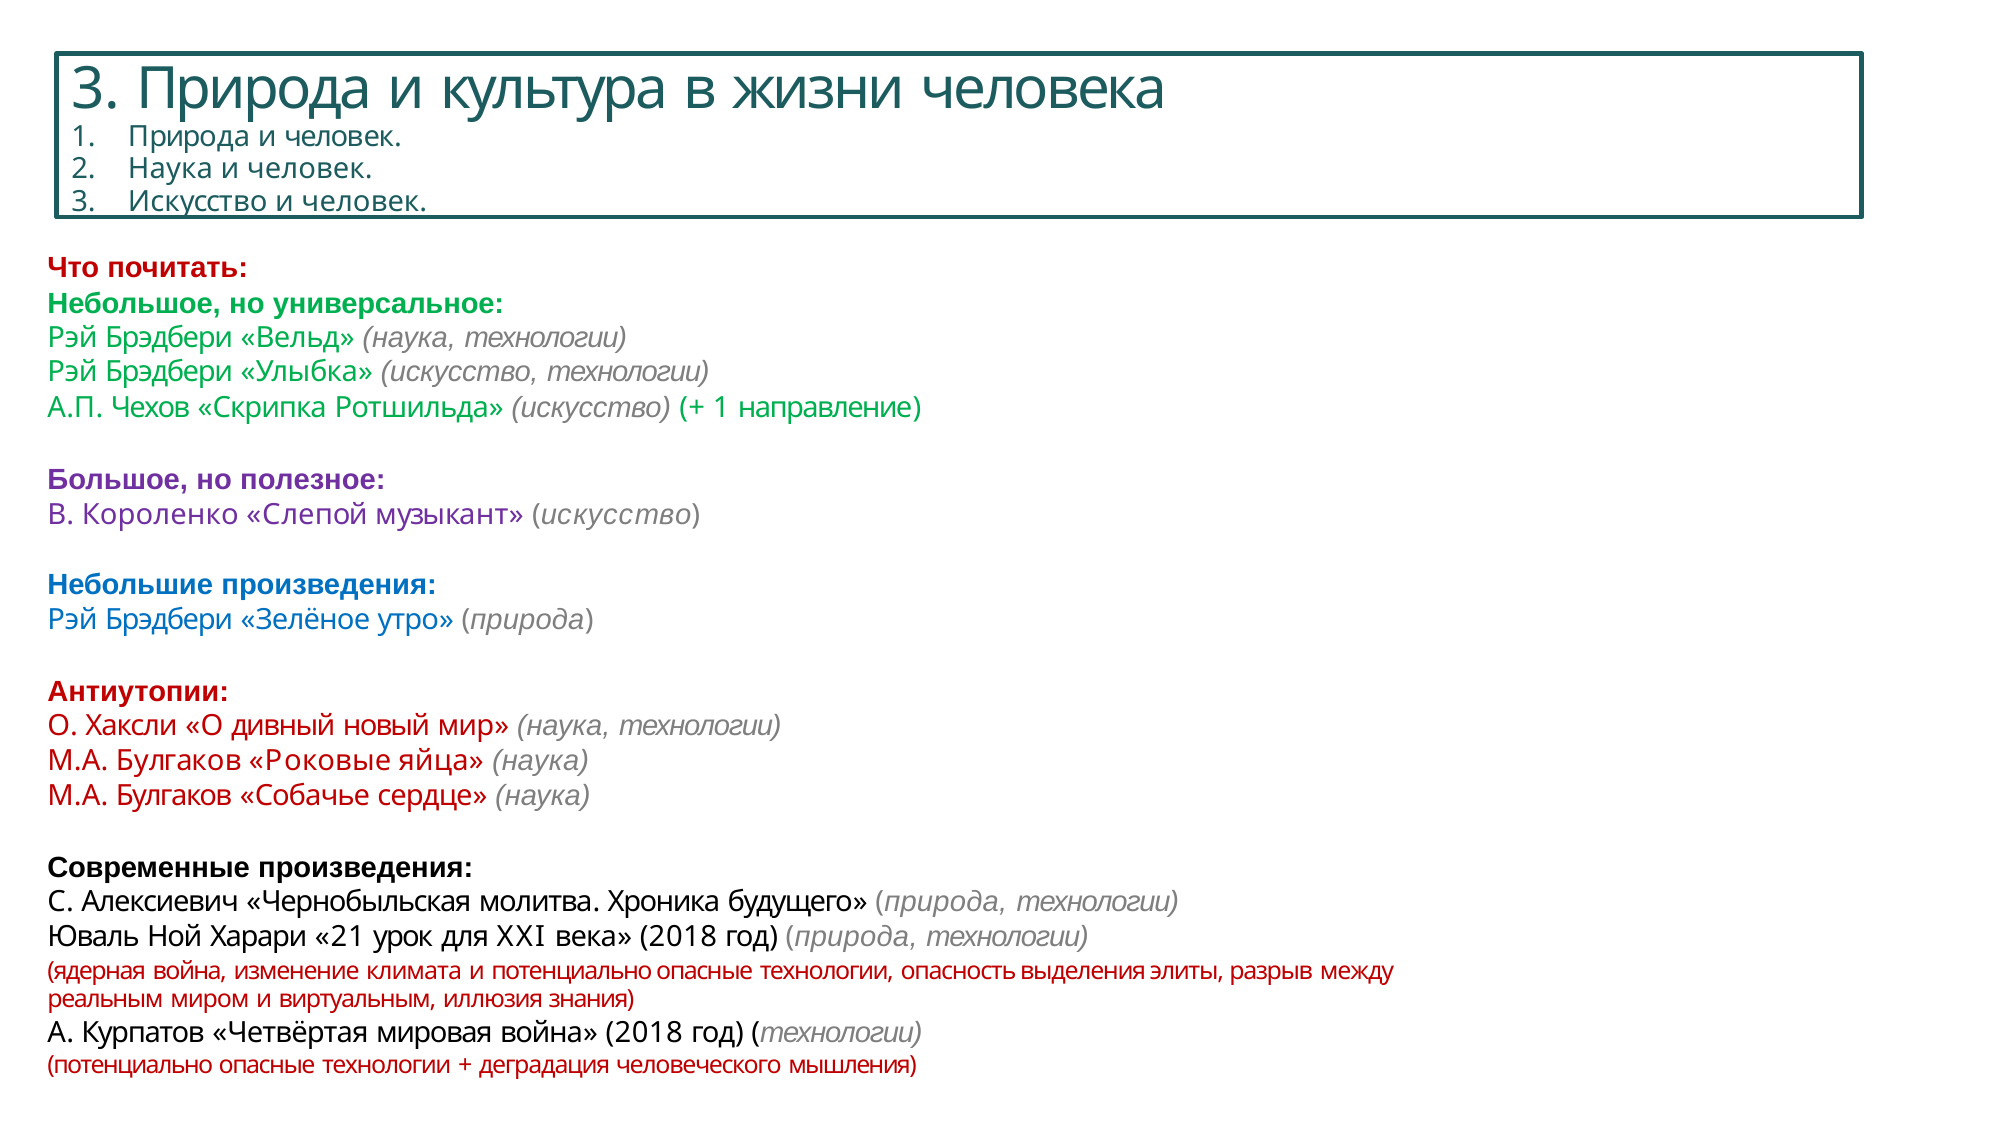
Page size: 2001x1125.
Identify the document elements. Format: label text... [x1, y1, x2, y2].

text_box Что почитать: Небольшое, но универсальное: Рэй Брэдбери «Вельд» (наука, технологии) Рэй Брэдбери «Улыбка» (искусство, технологии) А.П. Чехов «Скрипка Ротшильда» (искусство) (+ 1 направление) Большое, но полезное: В. Короленко «Слепой музыкант» (искусство) Небольшие произведения: Рэй Брэдбери «Зелёное утро» (природа) Антиутопии: О. Хаксли «О дивный новый мир» (наука, технологии) М.А. Булгаков «Роковые яйца» (наука) М.А. Булгаков «Собачье сердце» (наука) Современные произведения: С. Алексиевич «Чернобыльская молитва. Хроника будущего» (природа, технологии) Юваль Ной Харари «21 урок для XXI века» (2018 год) (природа, технологии) (ядерная война, изменение климата и потенциально опасные технологии, опасность выделения элиты, разрыв между реальным миром и виртуальным, иллюзия знания) А. Курпатов «Четвёртая мировая война» (2018 год) (технологии) (потенциально опасные технологии + деградация человеческого мышления) [45, 246, 1457, 1079]
text_box Природа и культура в жизни человека Природа и человек. Наука и человек. Искусство и человек. [56, 53, 1862, 217]
